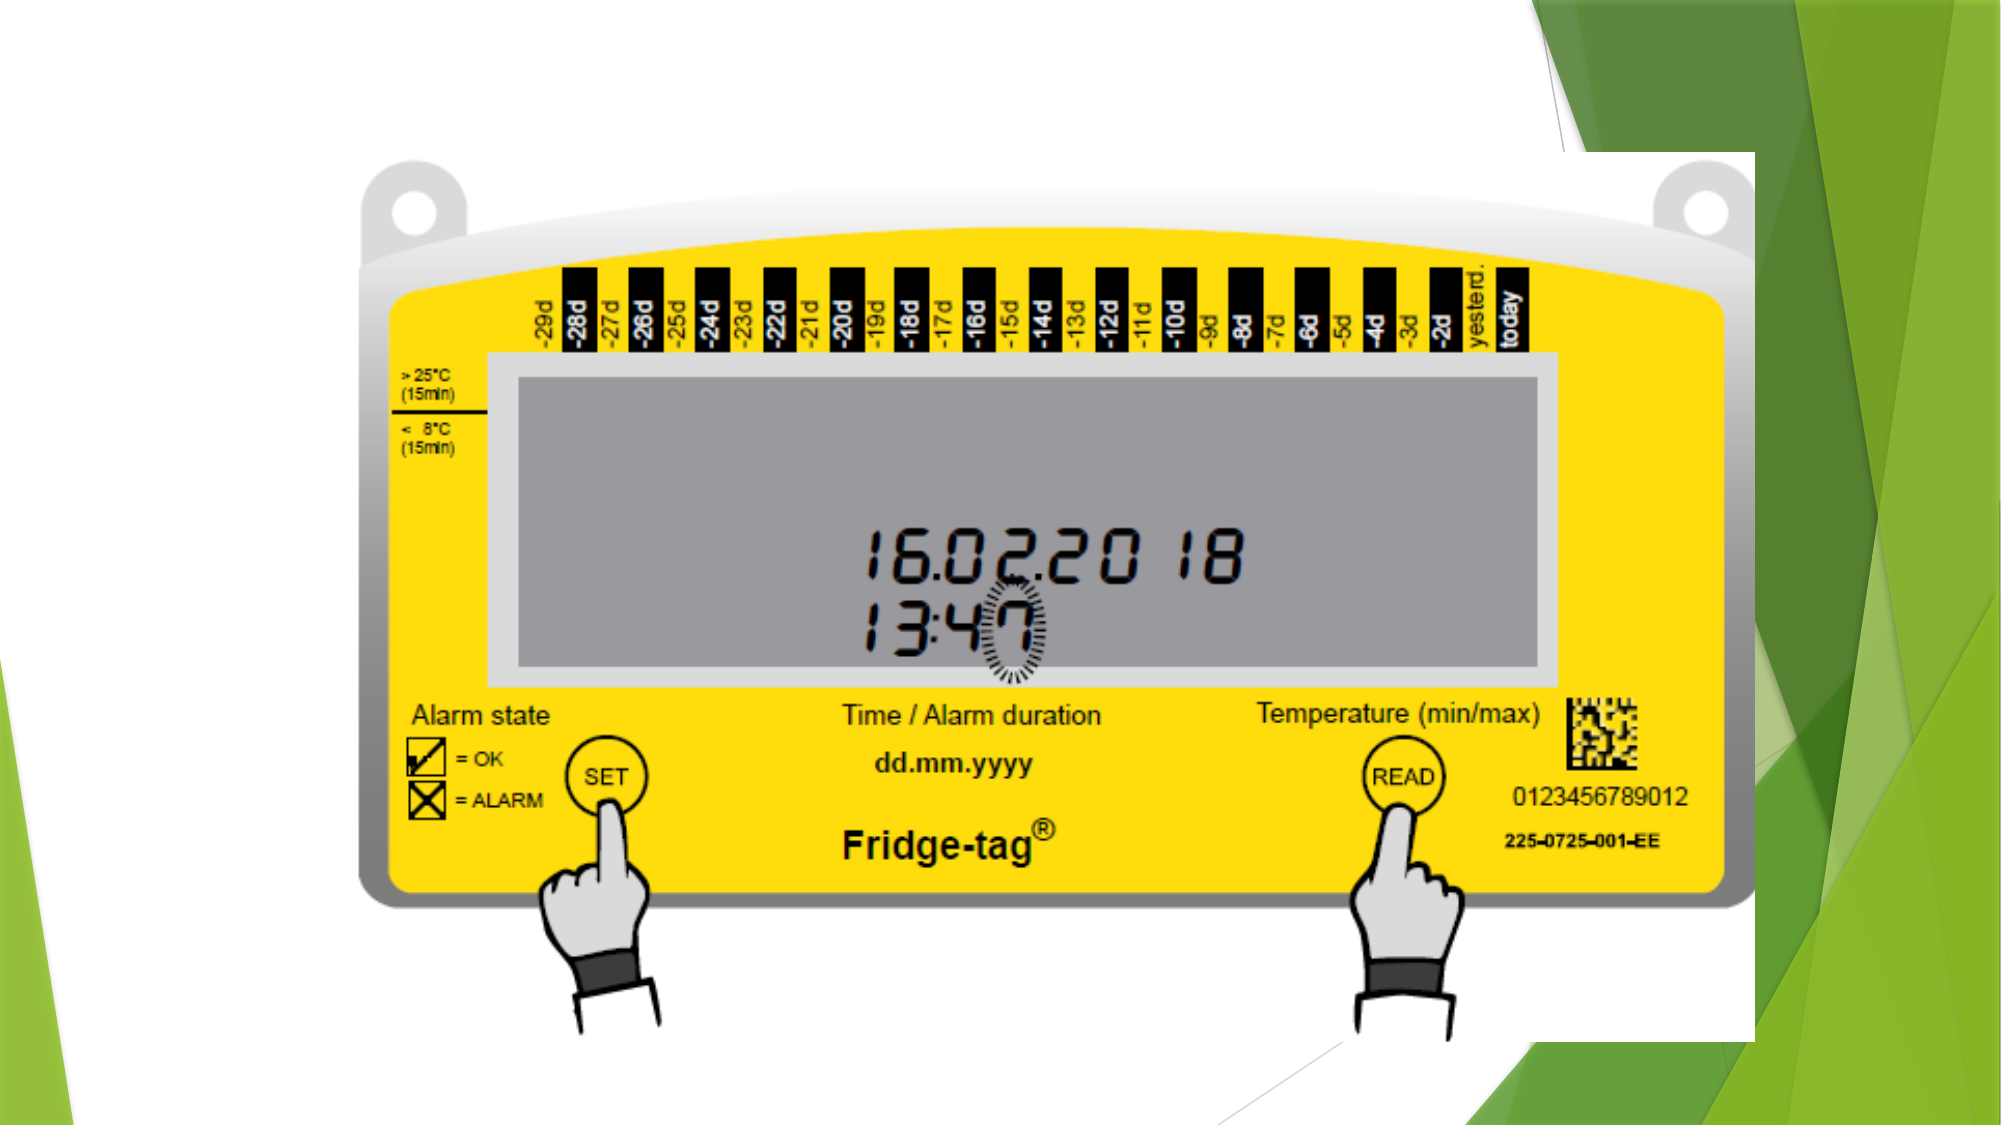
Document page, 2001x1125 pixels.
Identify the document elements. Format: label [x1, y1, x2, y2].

text_box [350, 152, 1756, 1046]
